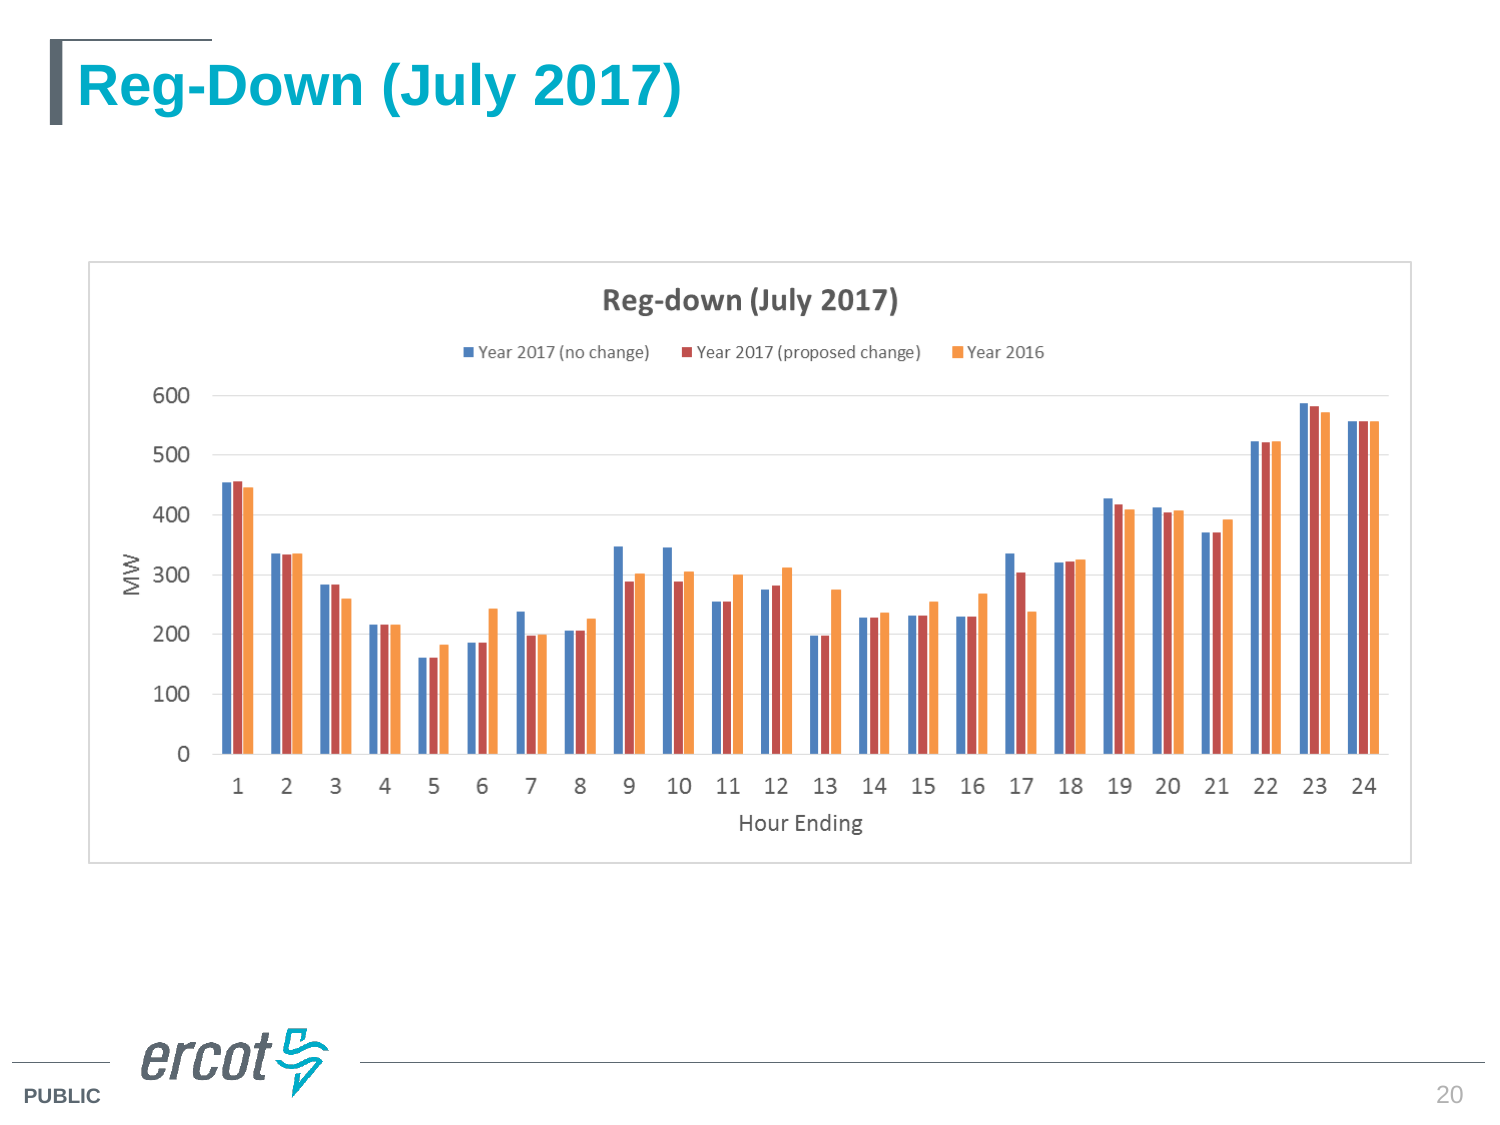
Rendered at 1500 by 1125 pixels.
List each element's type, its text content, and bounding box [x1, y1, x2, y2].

slide_number 20 [1412, 1076, 1488, 1112]
title Reg-Down (July 2017) [62, 39, 1450, 228]
picture [137, 1024, 332, 1100]
picture [88, 261, 1412, 864]
